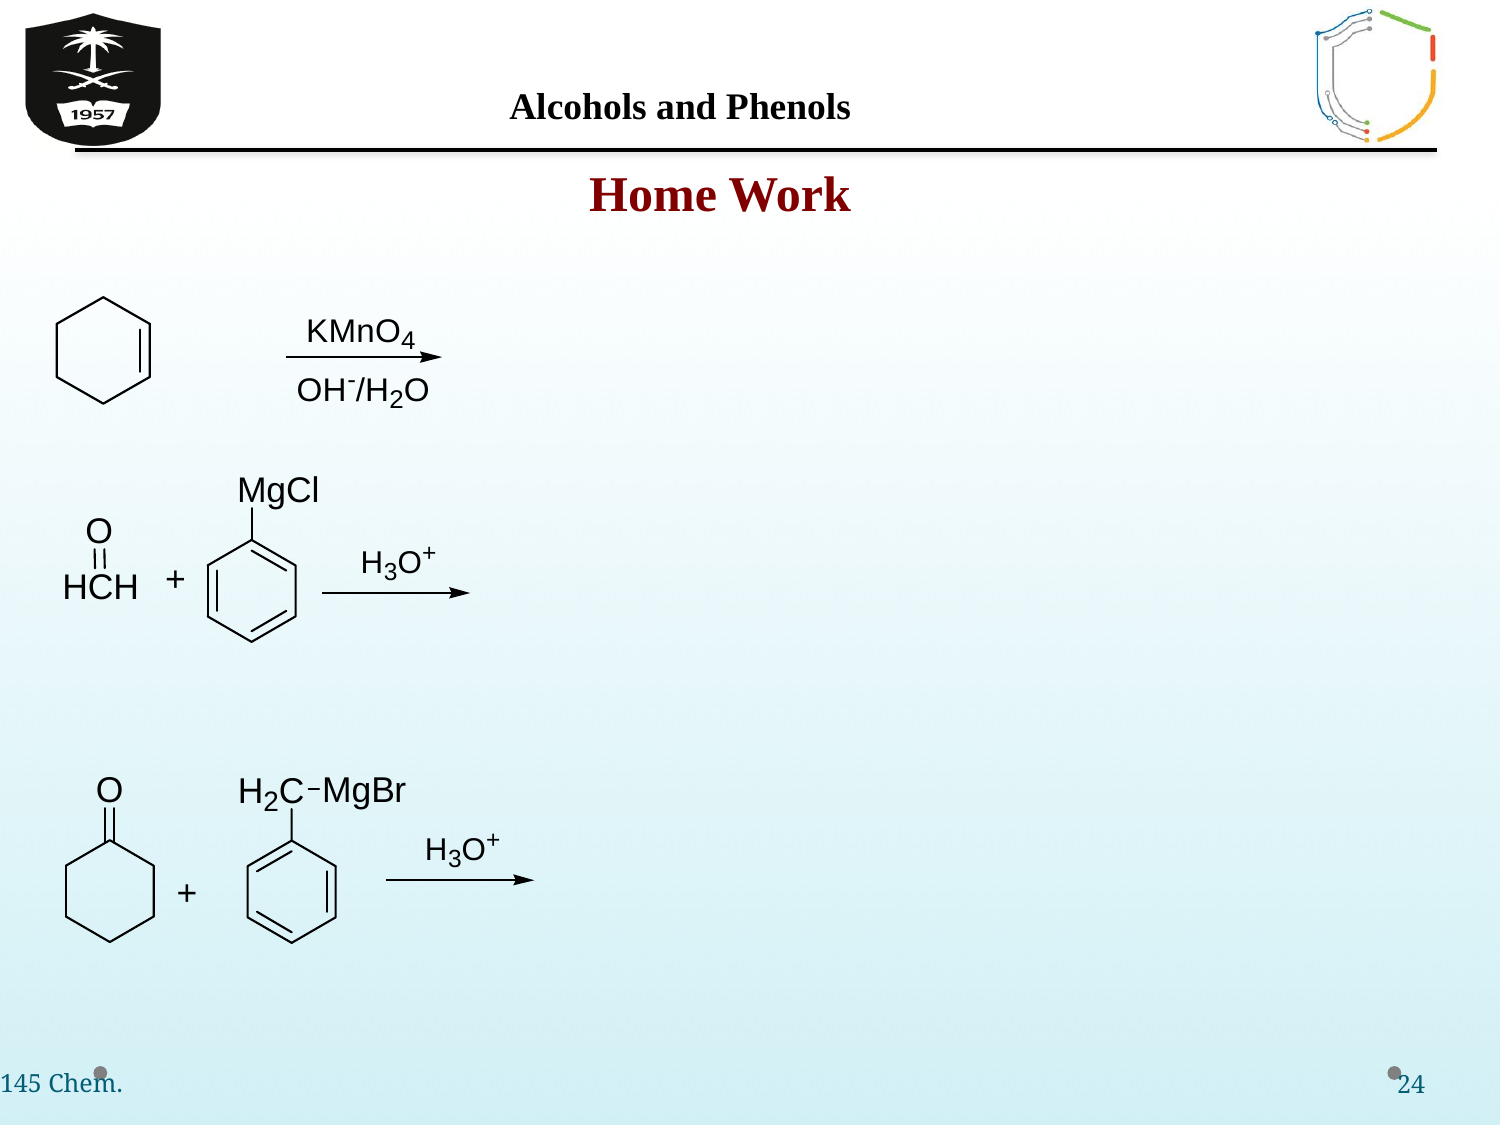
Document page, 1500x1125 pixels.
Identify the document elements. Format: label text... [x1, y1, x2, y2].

text_box Alcohols and Phenols [494, 74, 866, 135]
text_box 145 Chem. [0, 1037, 550, 1098]
picture [0, 0, 1500, 1125]
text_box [62, 474, 476, 646]
text_box Home Work [574, 160, 866, 229]
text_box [52, 293, 447, 410]
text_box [62, 774, 540, 947]
text_box 24 [1299, 1042, 1425, 1103]
